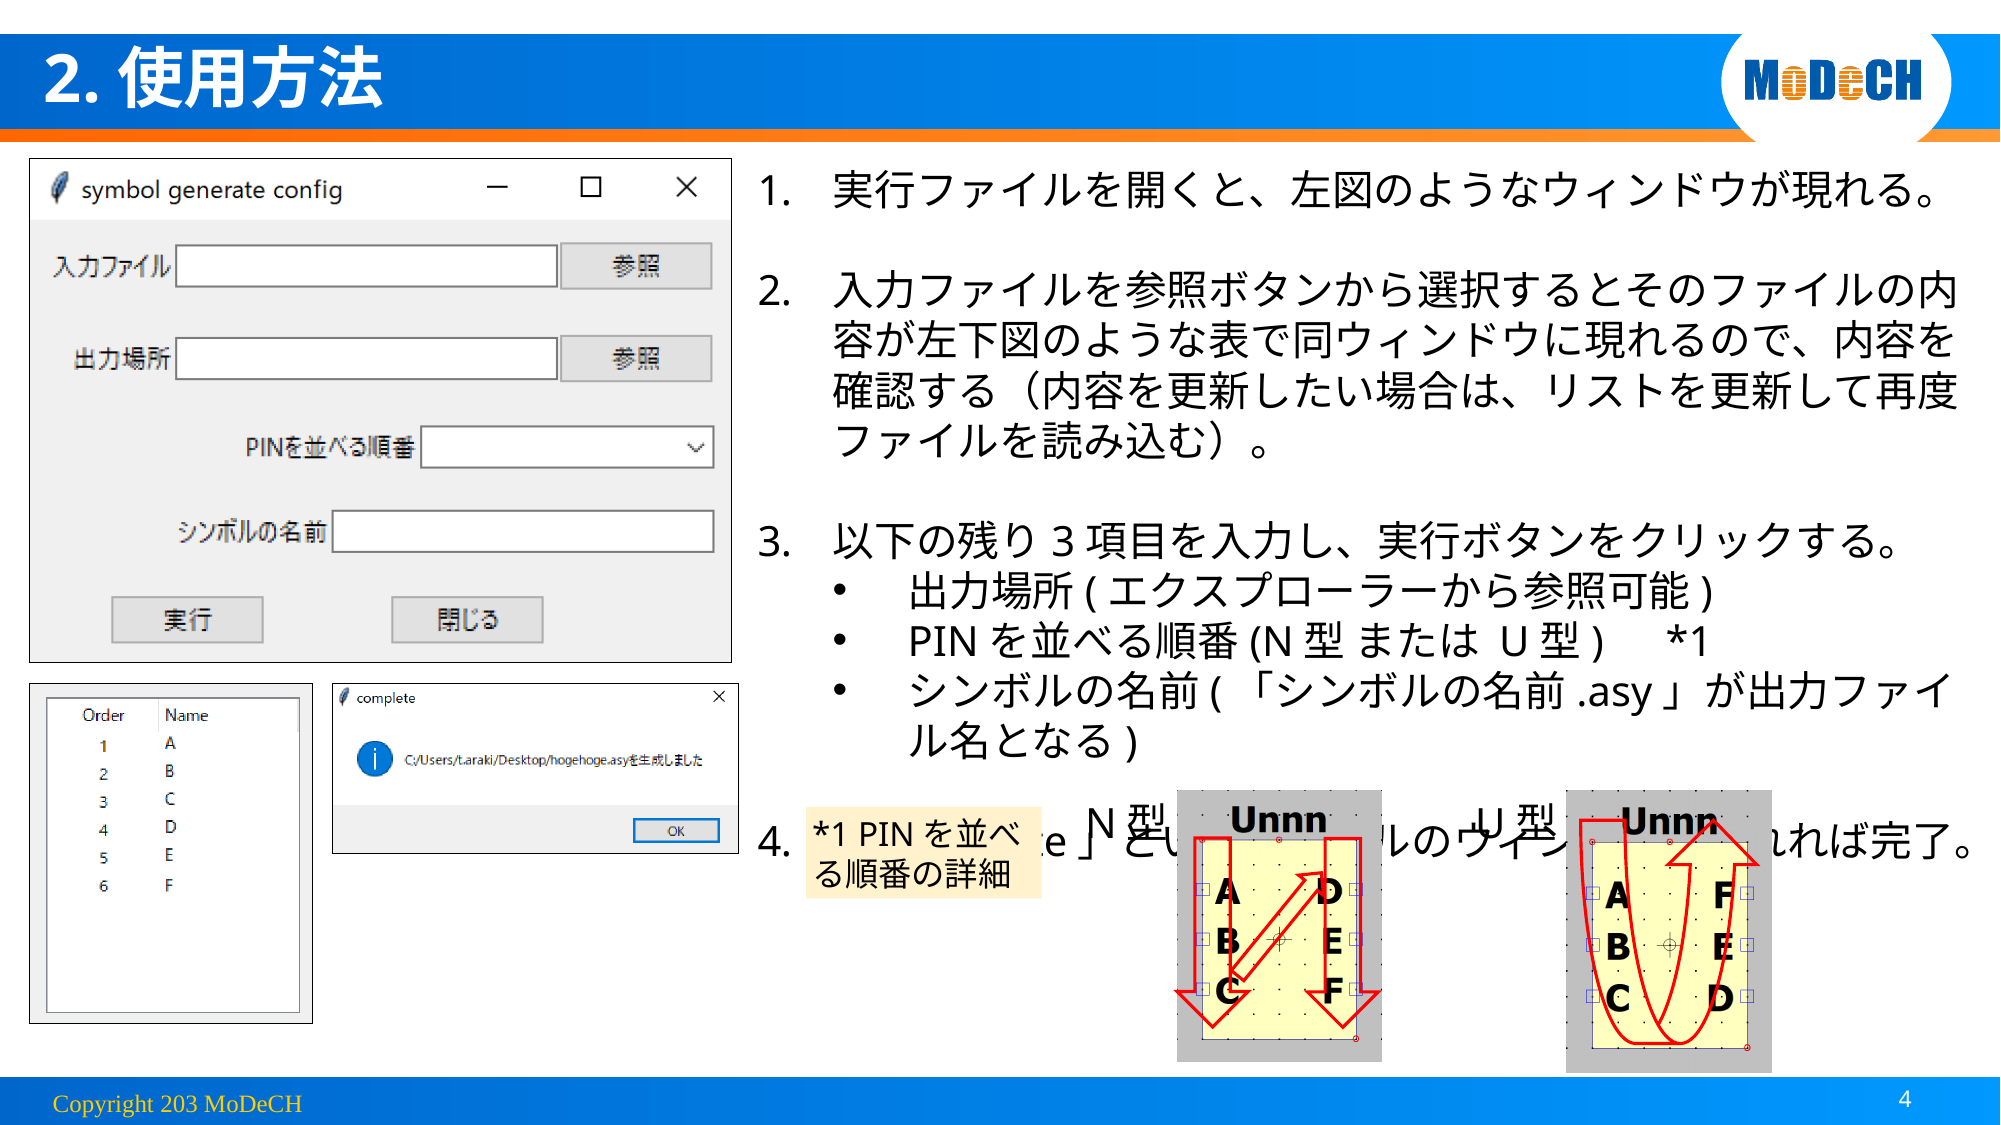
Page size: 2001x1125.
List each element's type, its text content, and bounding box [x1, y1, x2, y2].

picture [331, 683, 739, 854]
picture [1754, 55, 1937, 104]
text_box 実行ファイルを開くと、左図のようなウィンドウが現れる。 入力ファイルを参照ボタンから選択するとそのファイルの内容が左下図のような表で同ウィンドウに現れるので、内容を確認する（内容を更新したい場合は、リストを更新して再度ファイルを読み込む）。 以下の残り3項目を入力し、実行ボタンをクリックする。 出力場所(エクスプローラーから参照可能) PINを並べる順番(N型 または U型) *1 シンボルの名前(「シンボルの名前.asy」が出力ファイル名となる) 「complete」というタイトルのウィンドウが現れれば完了。 [751, 158, 1971, 871]
picture [29, 683, 313, 1024]
text_box U型 [1469, 790, 1566, 853]
picture [29, 158, 732, 663]
text_box *1 PINを並べる順番の詳細 [806, 806, 1042, 899]
picture [1177, 790, 1382, 1062]
title 2.使用方法 [29, 41, 1754, 120]
picture [1566, 790, 1772, 1074]
text_box N型 [1079, 790, 1177, 853]
